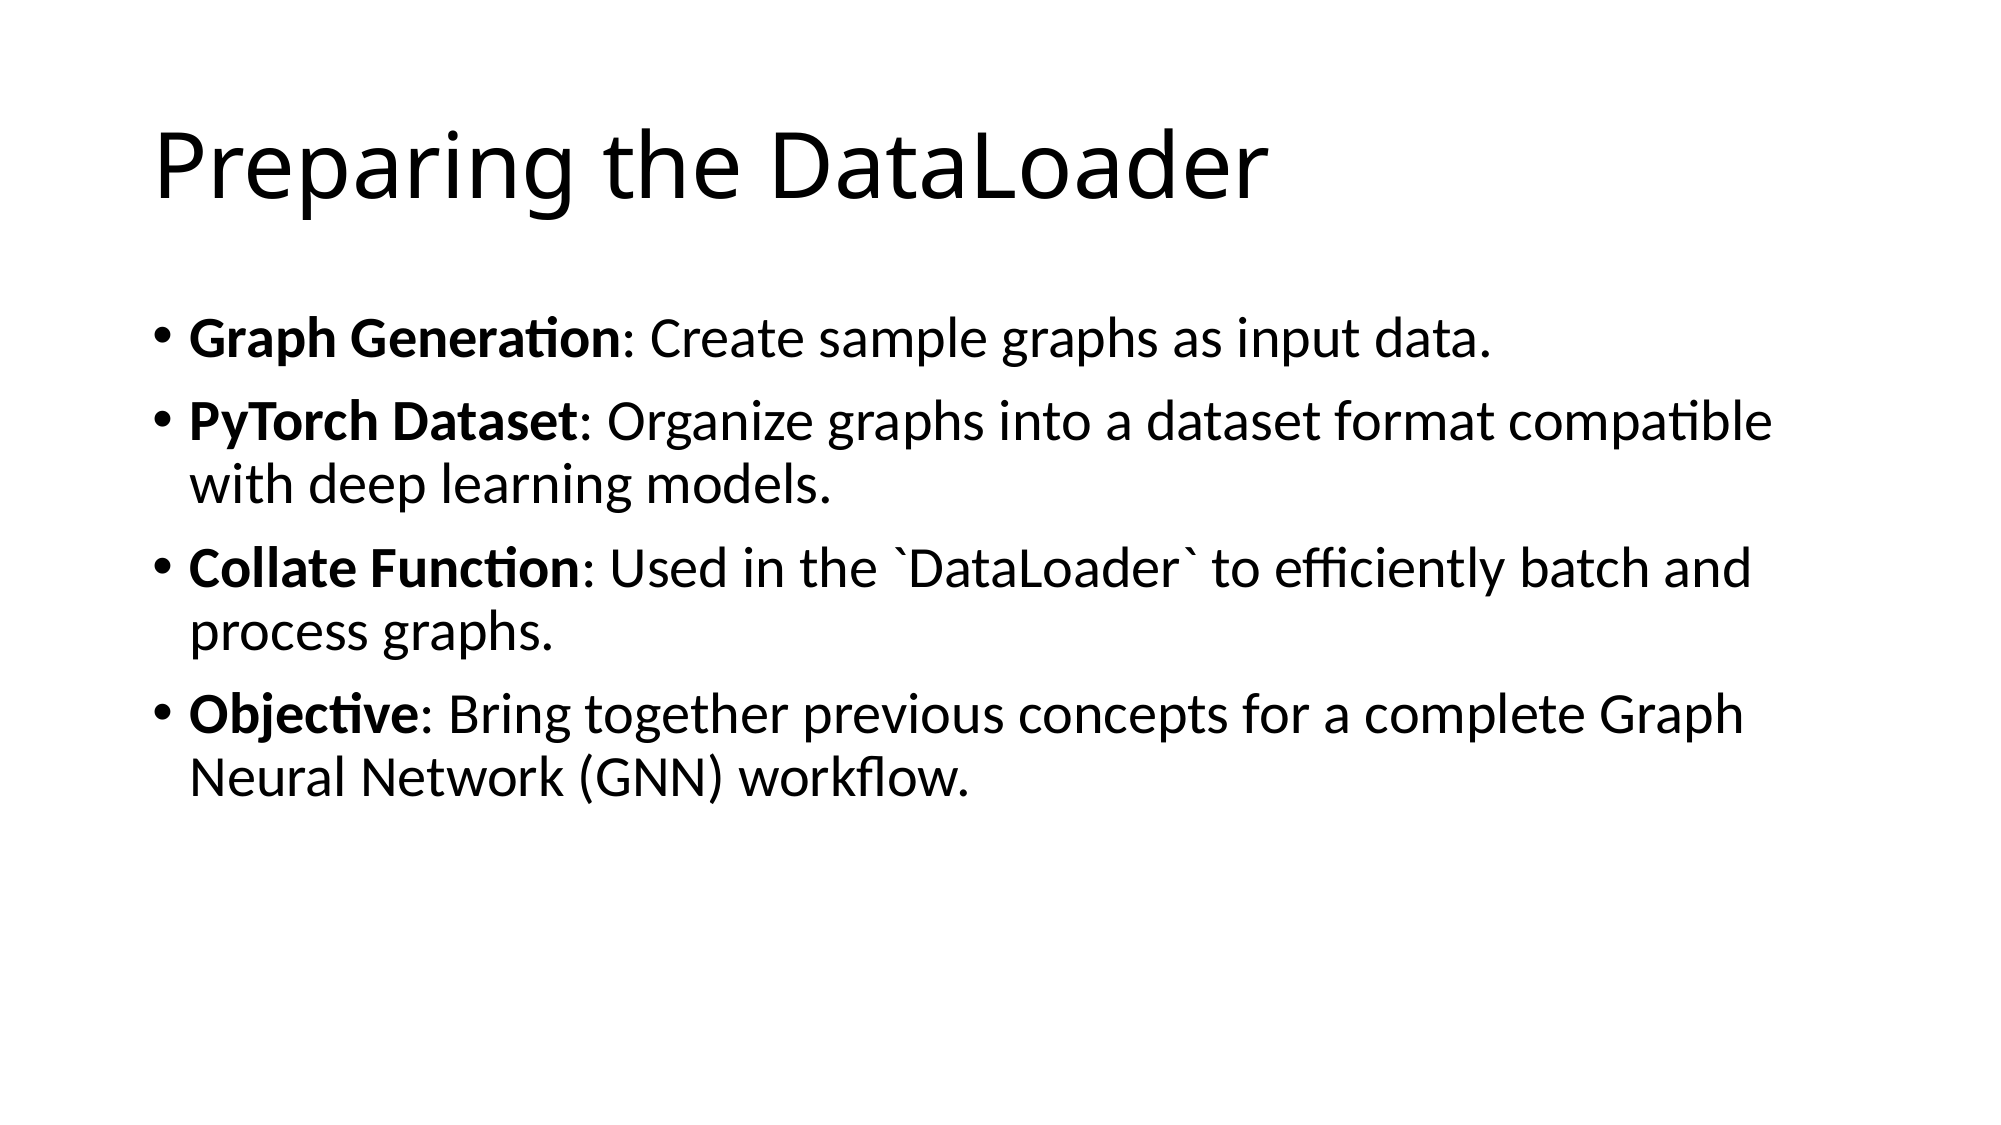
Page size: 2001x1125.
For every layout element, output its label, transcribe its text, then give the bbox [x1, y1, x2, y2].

list Graph Generation: Create sample graphs as input data. PyTorch Dataset: Organize graphs into a dataset format compatible with deep learning models. Collate Function: Used in the `DataLoader` to efficiently batch and process graphs. Objective: Bring together previous concepts for a complete Graph Neural Network (GNN) workflow. [137, 299, 1863, 1014]
title Preparing the DataLoader [137, 59, 1863, 278]
